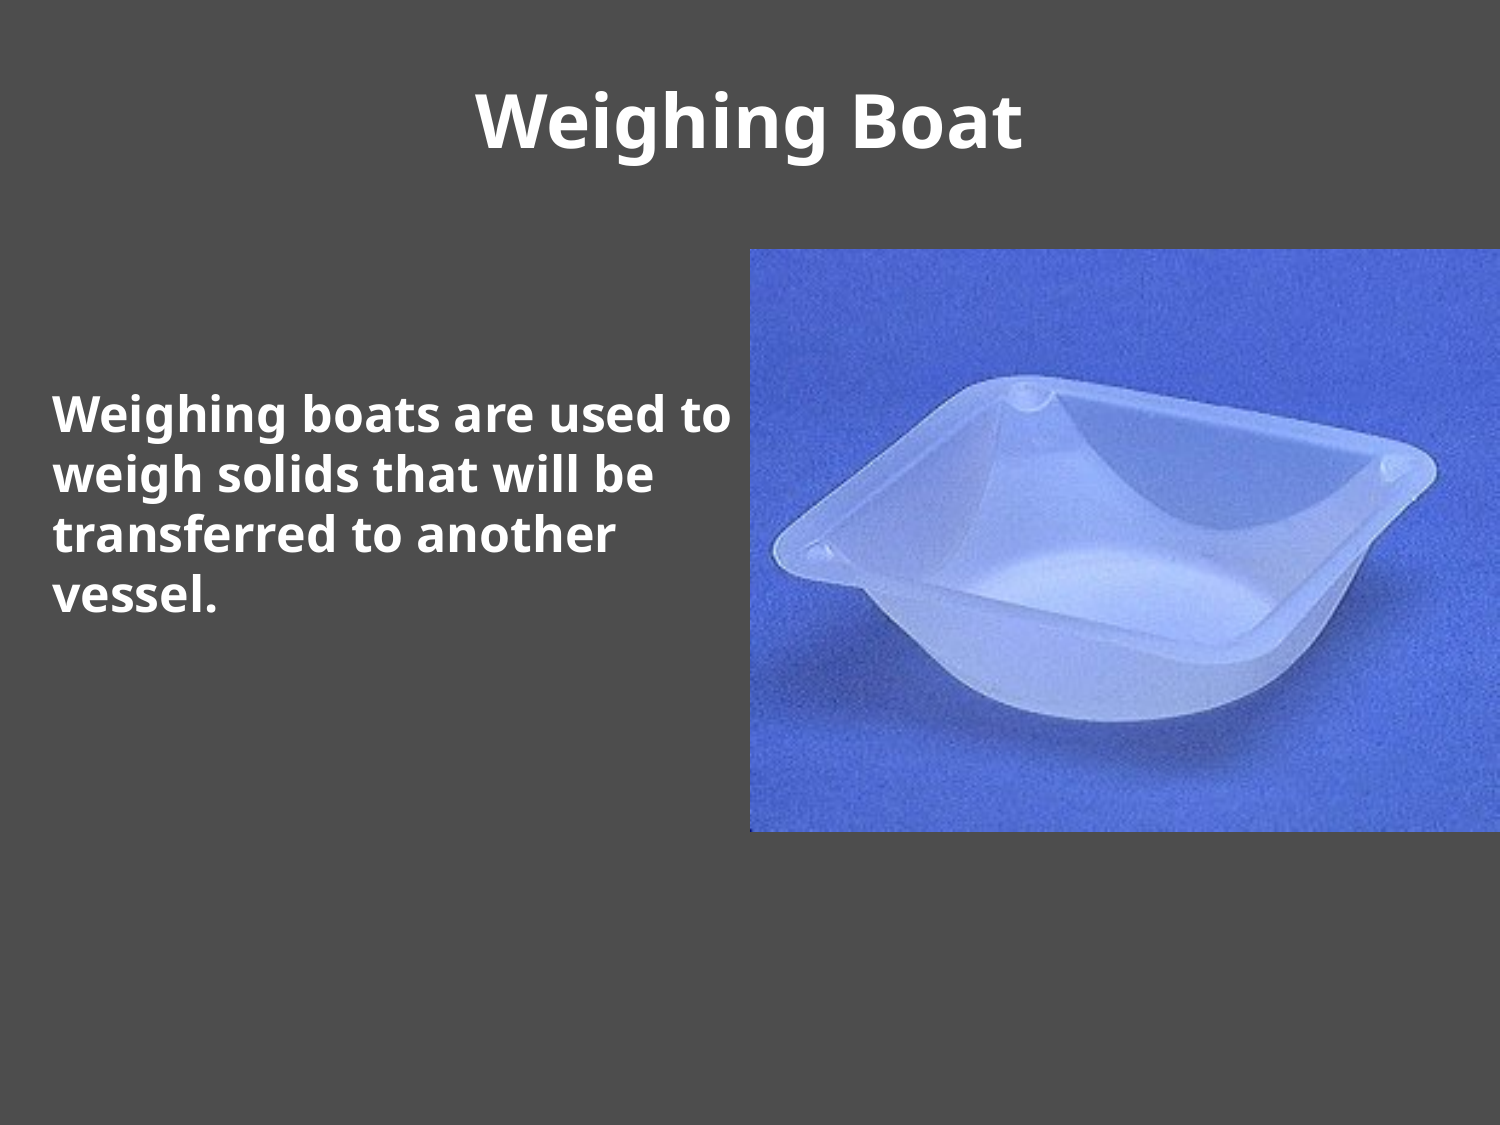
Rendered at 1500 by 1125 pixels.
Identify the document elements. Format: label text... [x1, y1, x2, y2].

picture [749, 249, 1500, 832]
text_box Weighing boats are used to weigh solids that will be transferred to another vessel. [37, 374, 744, 630]
title Weighing Boat [112, 62, 1388, 176]
